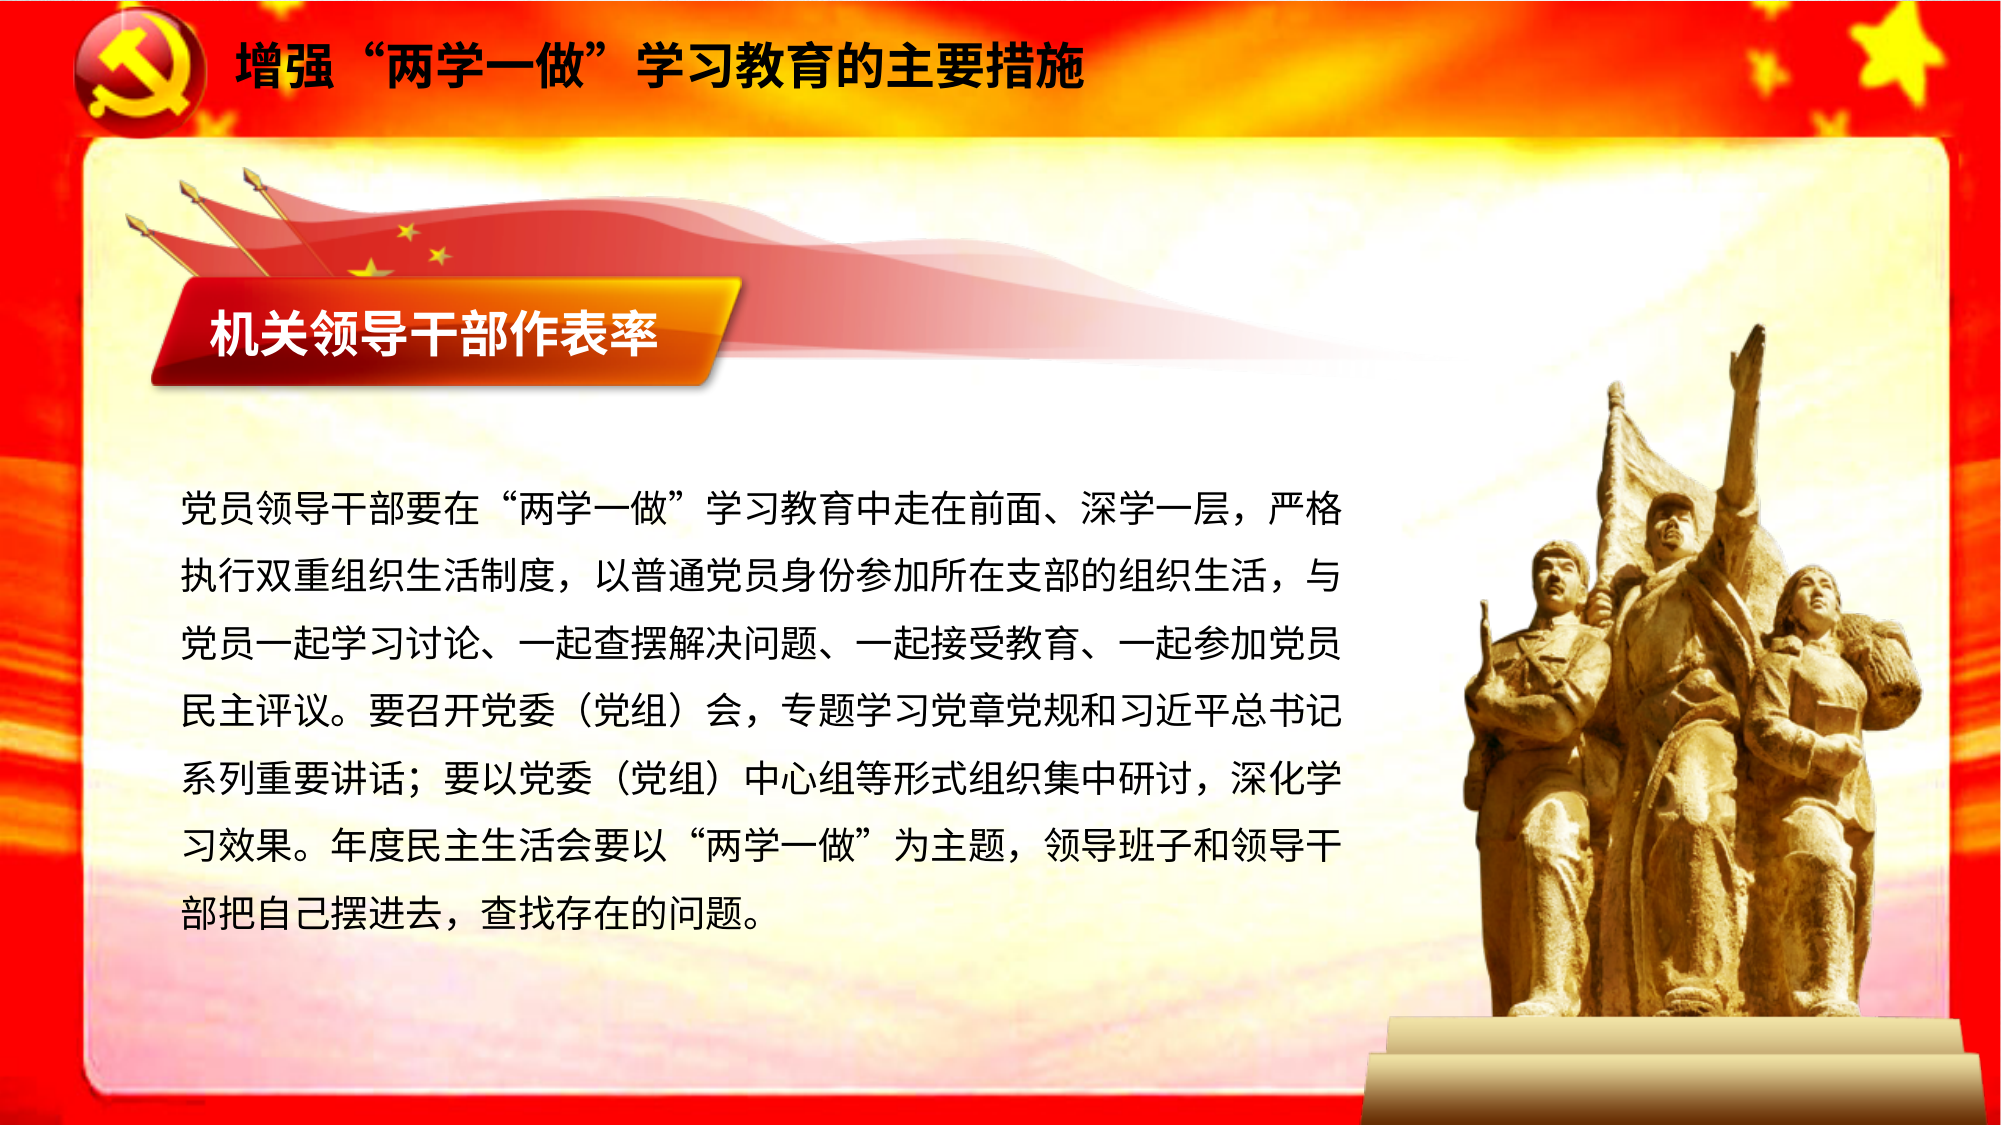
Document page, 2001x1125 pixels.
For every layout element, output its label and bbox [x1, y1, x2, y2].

picture [0, 0, 2001, 1125]
text_box [151, 276, 804, 387]
